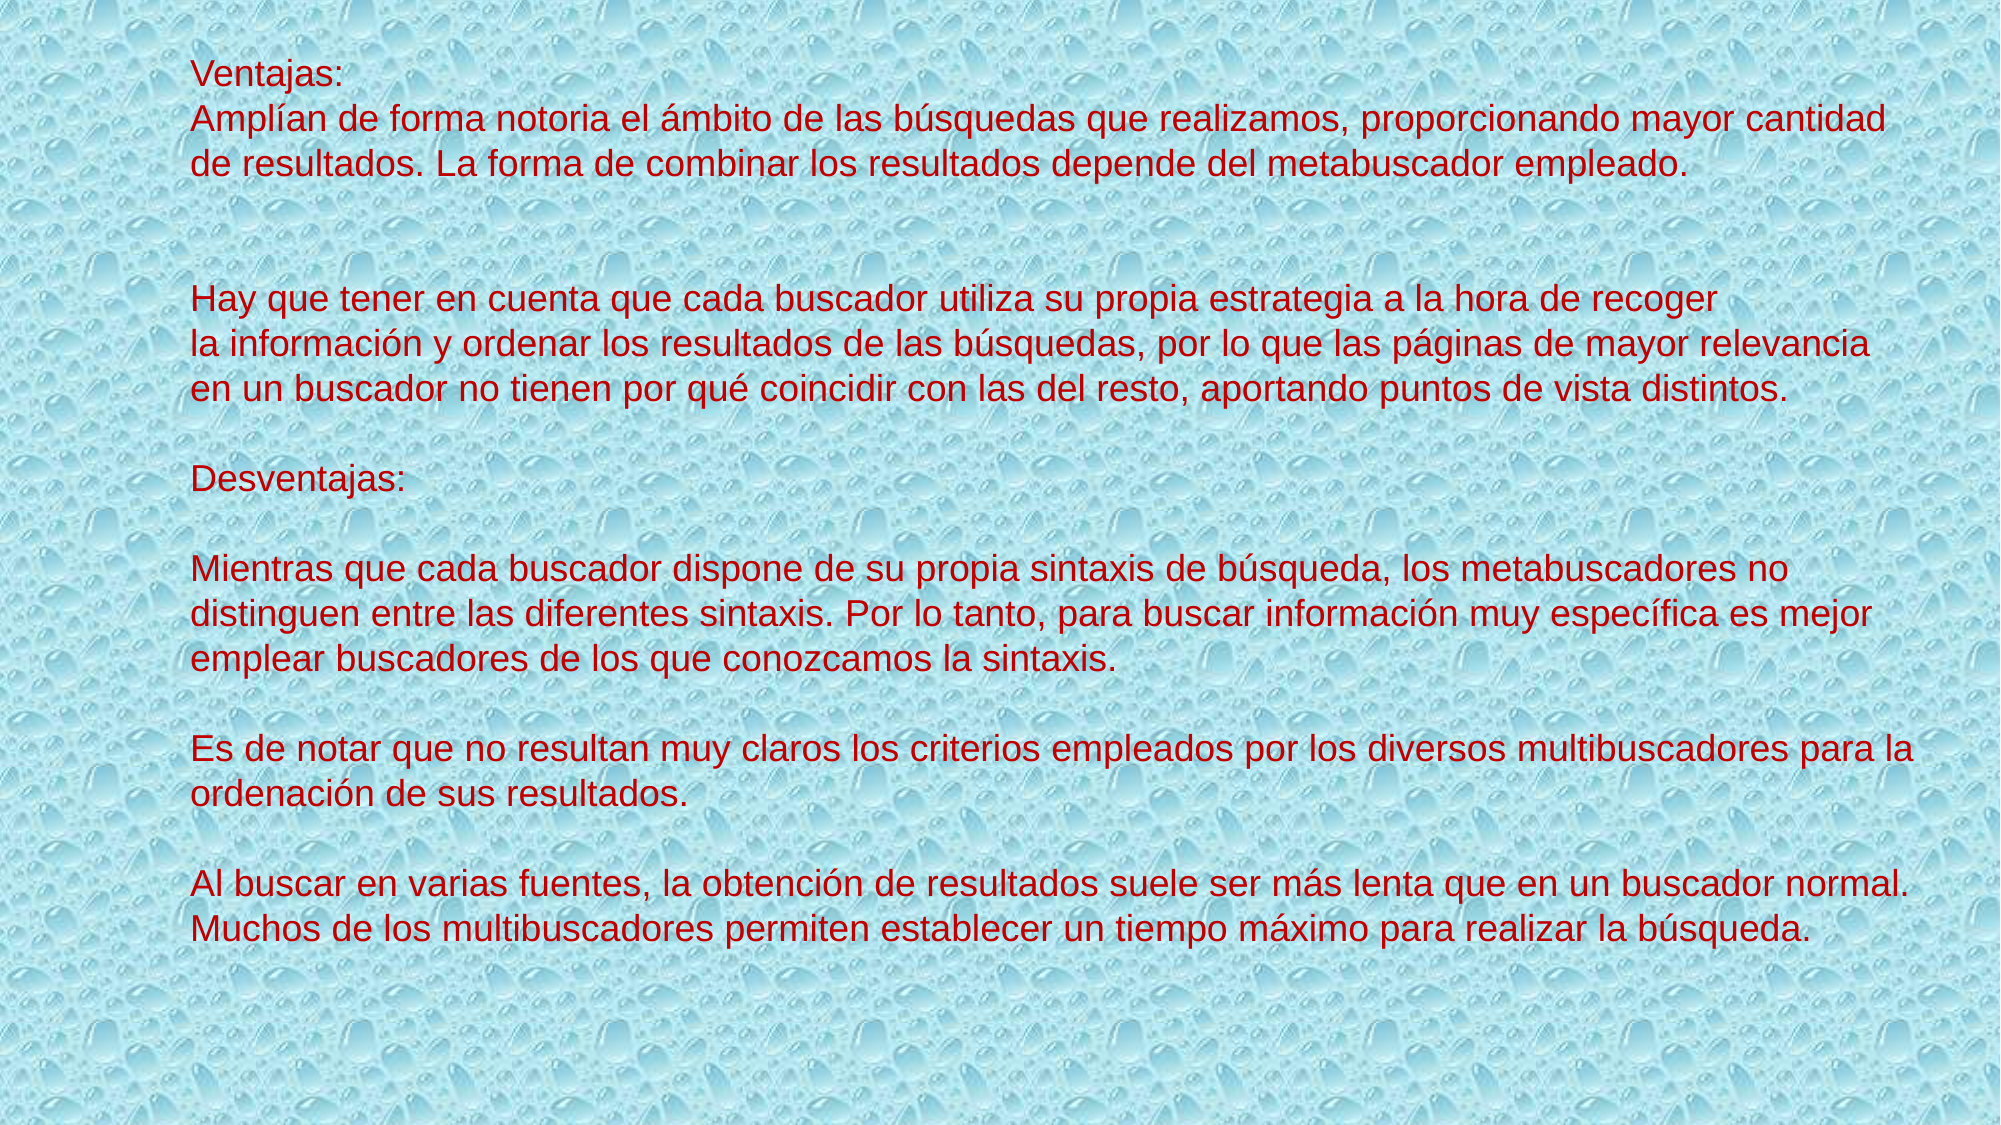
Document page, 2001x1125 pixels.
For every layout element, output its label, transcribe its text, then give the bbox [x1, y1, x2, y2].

picture [0, 0, 2001, 1125]
text_box Ventajas: Amplían de forma notoria el ámbito de las búsquedas que realizamos, proporcionando mayor cantidad de resultados. La forma de combinar los resultados depende del metabuscador empleado. Hay que tener en cuenta que cada buscador utiliza su propia estrategia a la hora de recoger la información y ordenar los resultados de las búsquedas, por lo que las páginas de mayor relevancia en un buscador no tienen por qué coincidir con las del resto, aportando puntos de vista distintos. Desventajas: Mientras que cada buscador dispone de su propia sintaxis de búsqueda, los metabuscadores no distinguen entre las diferentes sintaxis. Por lo tanto, para buscar información muy específica es mejor emplear buscadores de los que conozcamos la sintaxis. Es de notar que no resultan muy claros los criterios empleados por los diversos multibuscadores para la ordenación de sus resultados. Al buscar en varias fuentes, la obtención de resultados suele ser más lenta que en un buscador normal. Muchos de los multibuscadores permiten establecer un tiempo máximo para realizar la búsqueda. [175, 41, 1931, 957]
